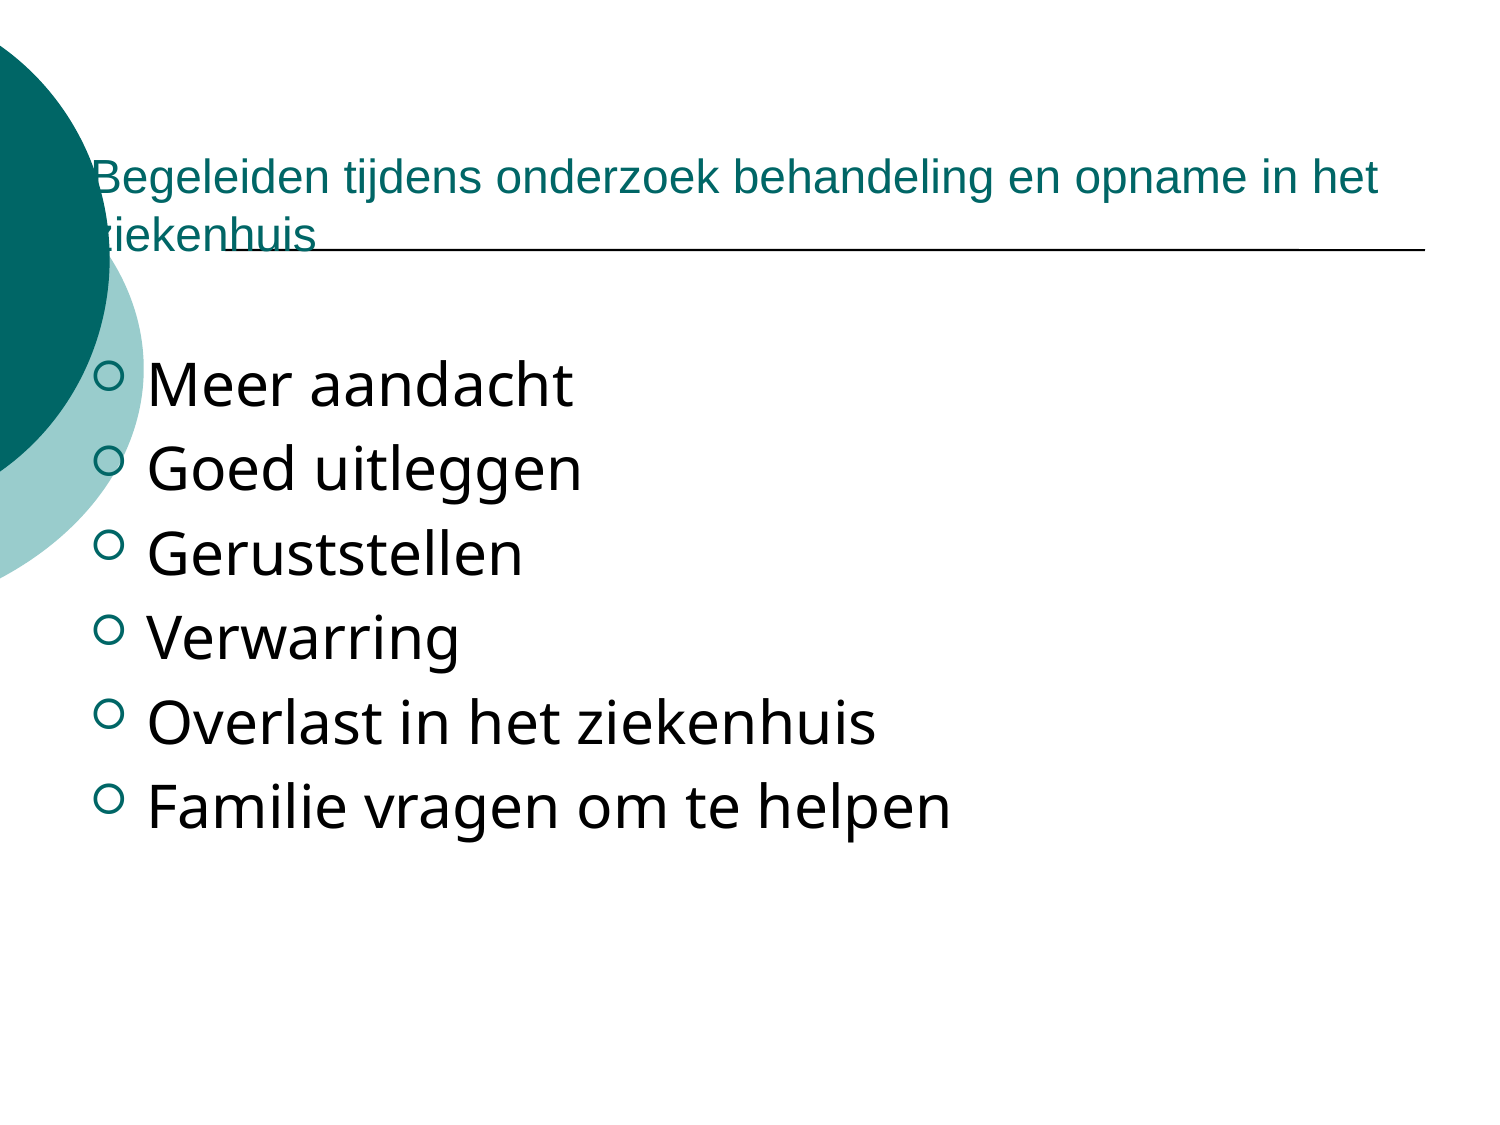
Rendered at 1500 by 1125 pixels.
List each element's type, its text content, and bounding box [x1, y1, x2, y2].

list Meer aandacht Goed uitleggen Geruststellen Verwarring Overlast in het ziekenhuis Familie vragen om te helpen [74, 337, 1426, 1006]
title Begeleiden tijdens onderzoek behandeling en opname in het ziekenhuis [74, 44, 1426, 337]
